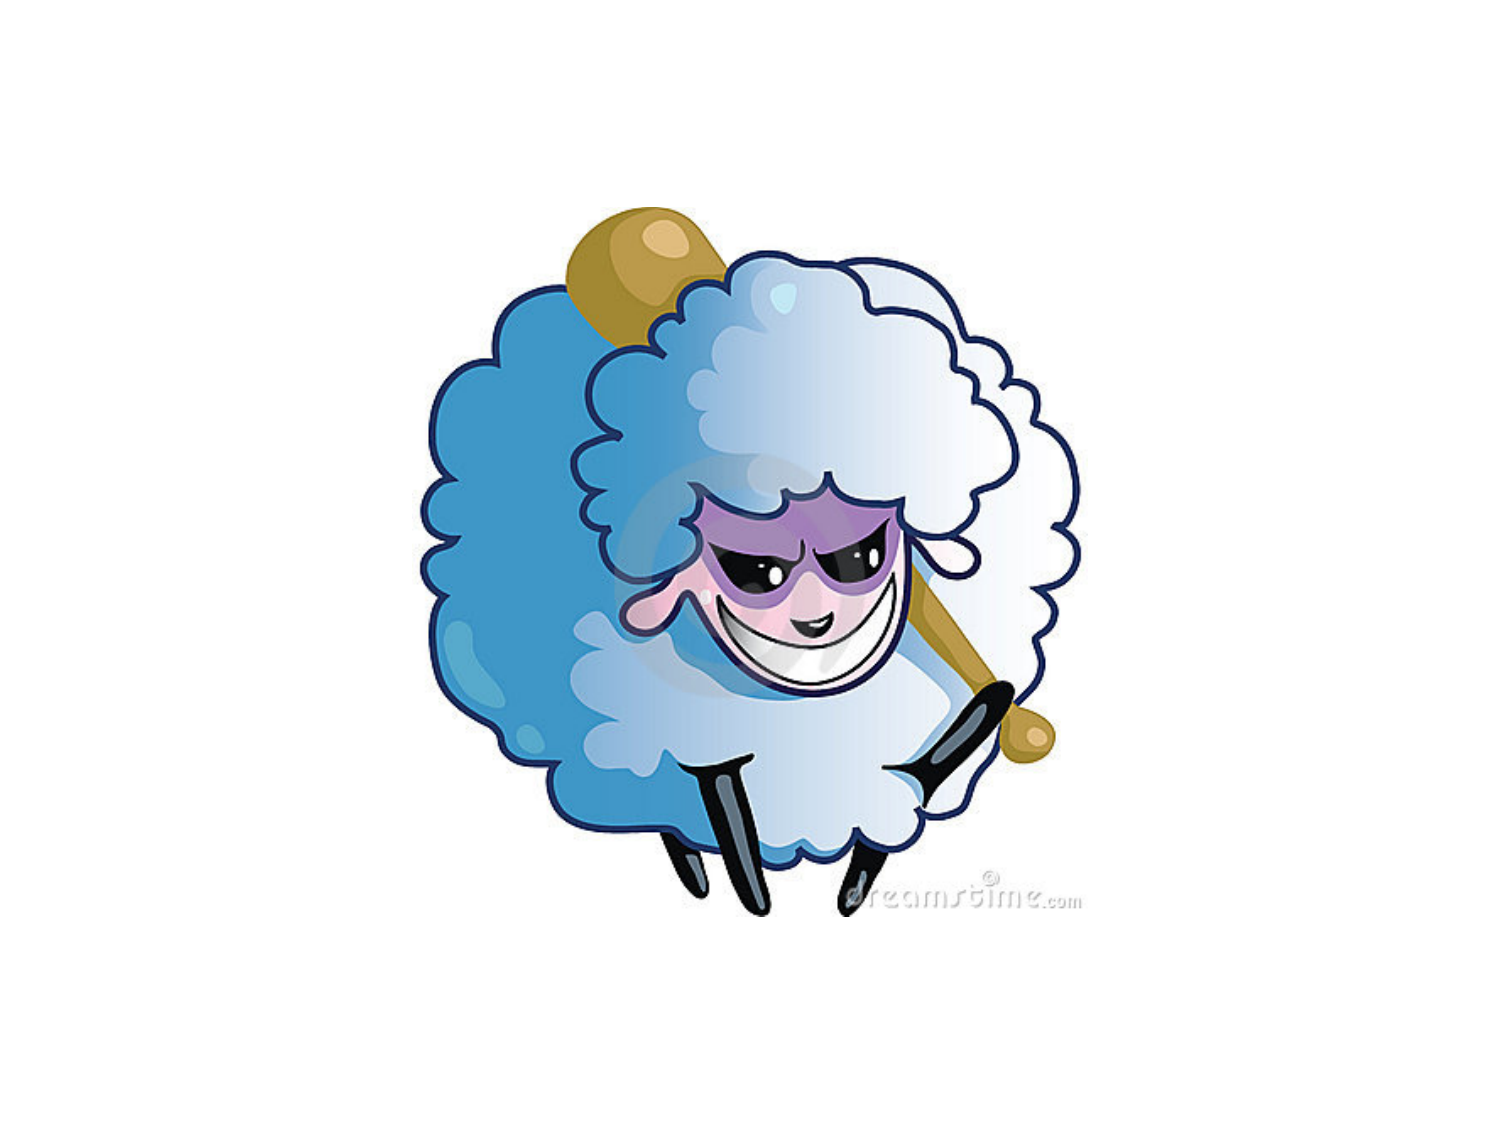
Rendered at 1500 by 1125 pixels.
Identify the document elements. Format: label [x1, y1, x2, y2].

picture [412, 207, 1088, 918]
